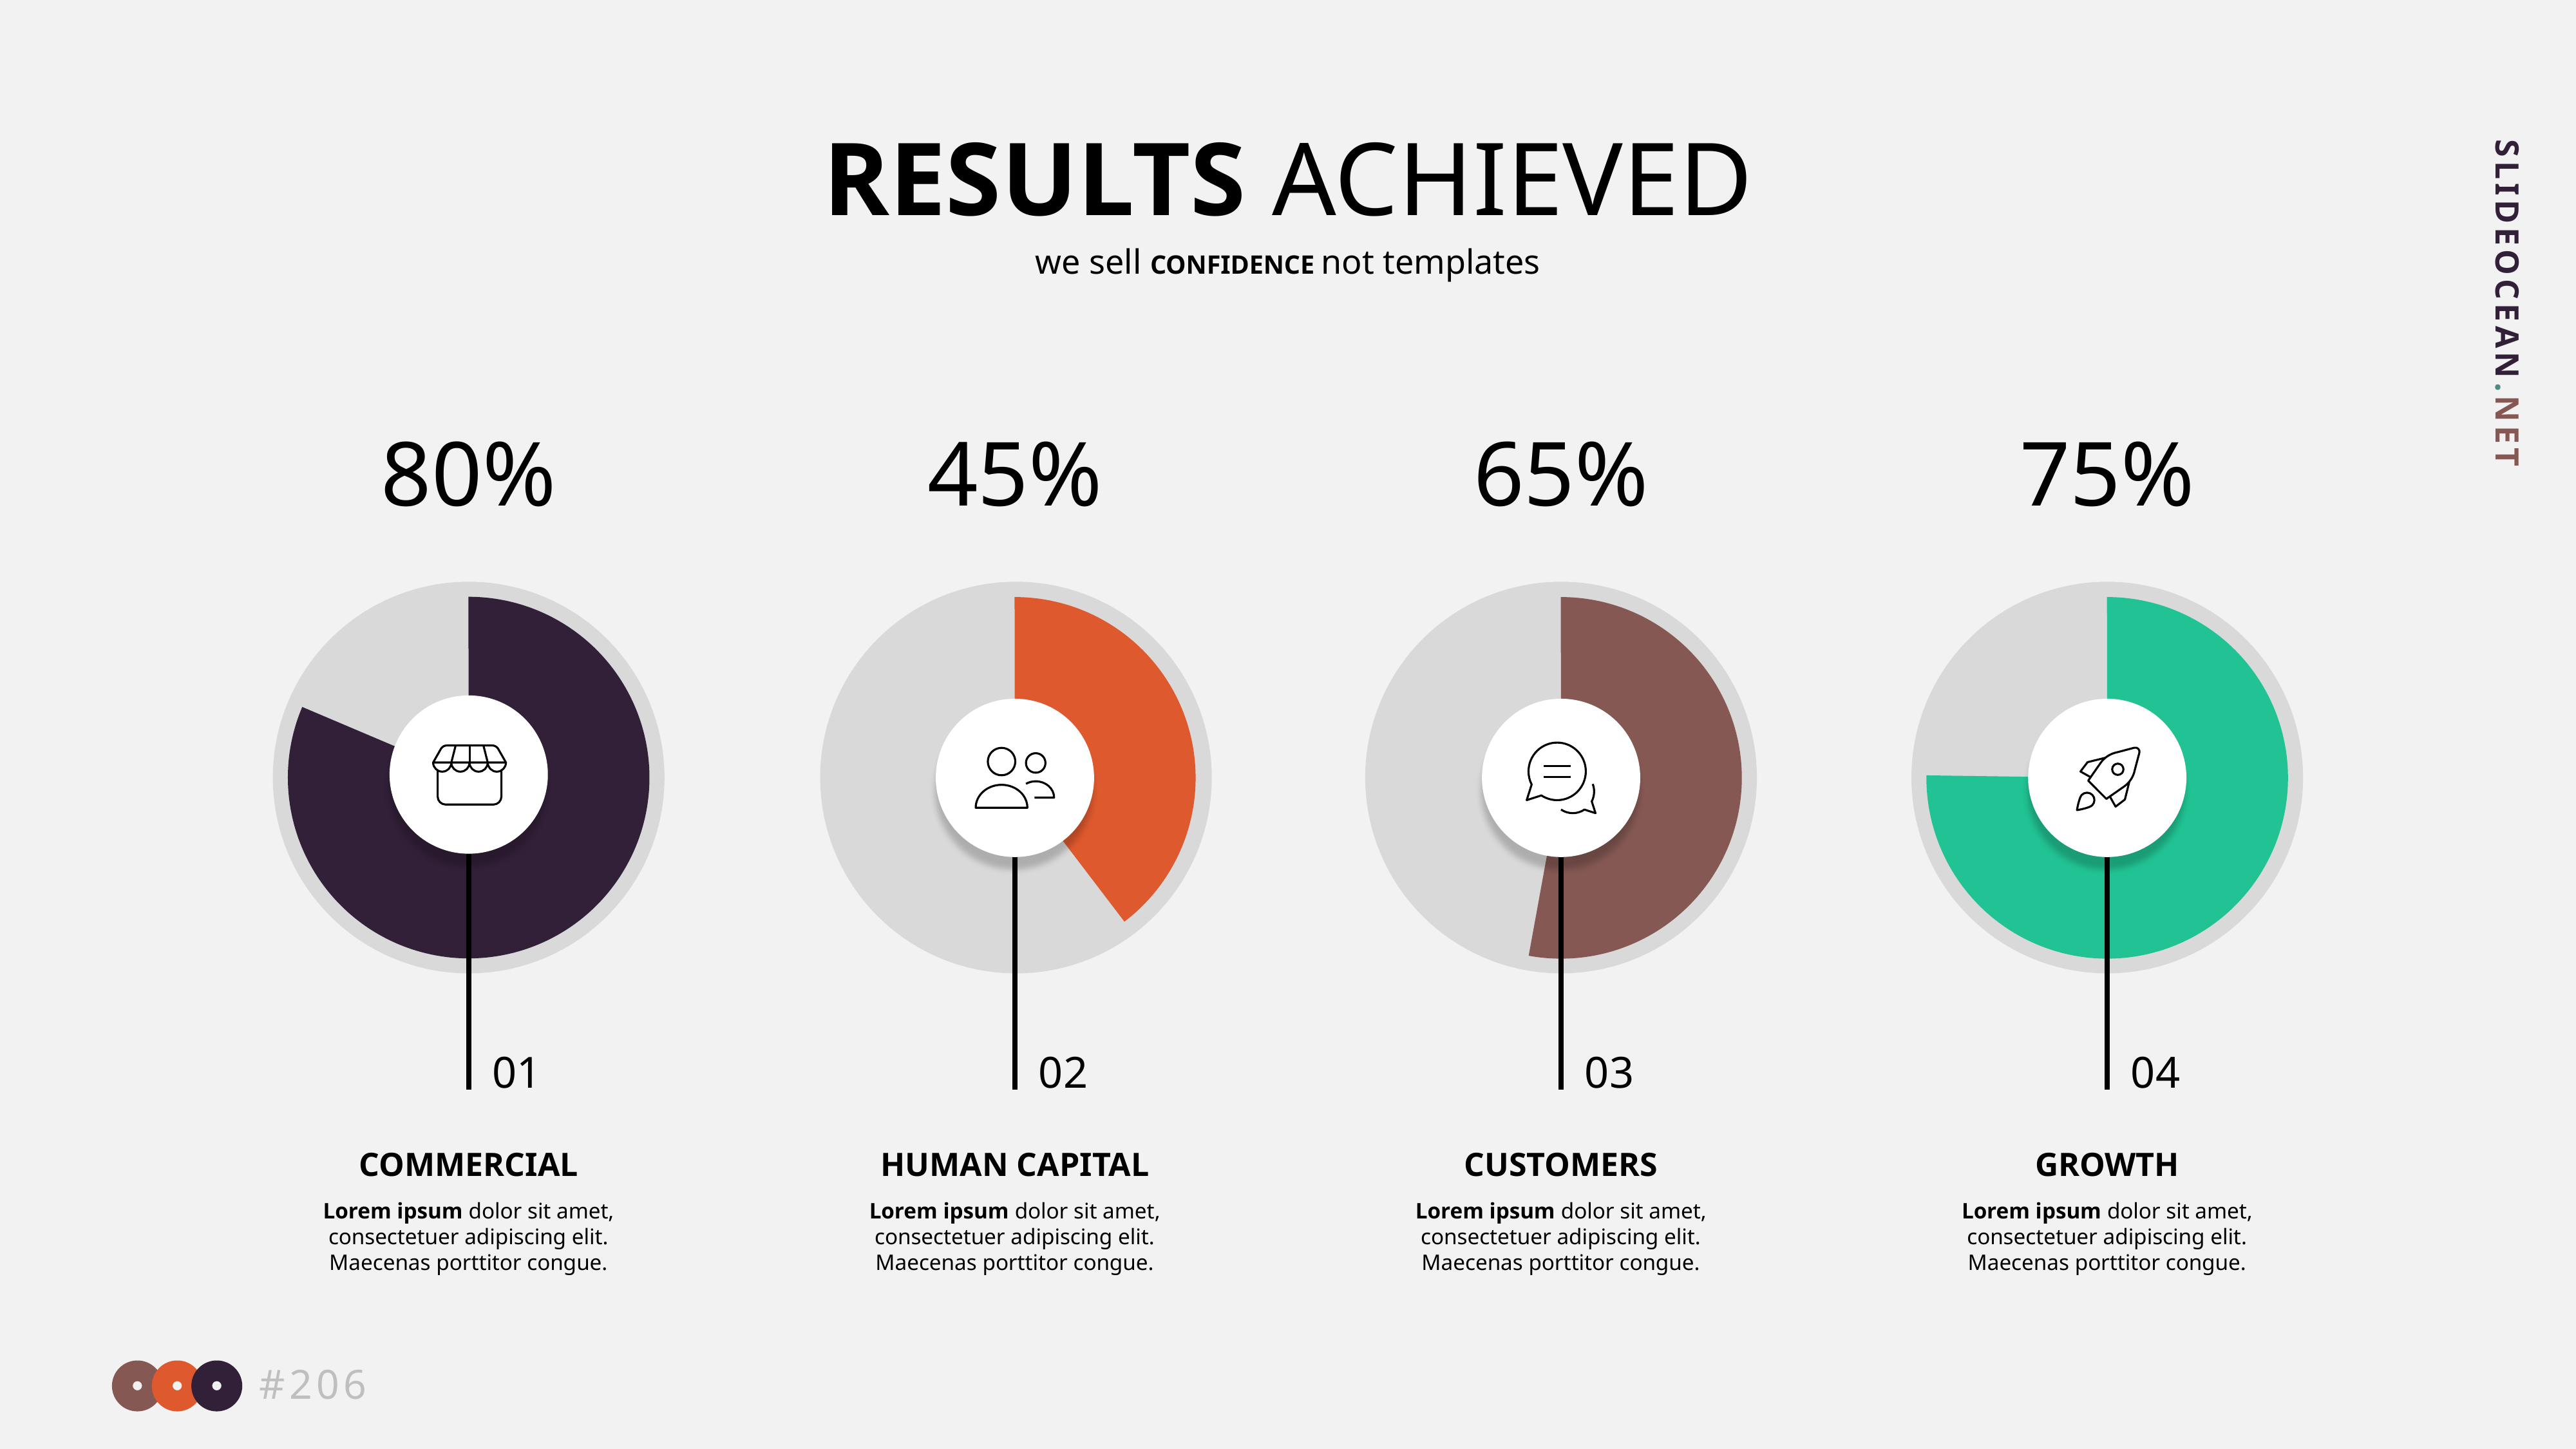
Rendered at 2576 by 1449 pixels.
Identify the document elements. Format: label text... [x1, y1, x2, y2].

text_box 80% [316, 412, 621, 529]
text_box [389, 695, 549, 1090]
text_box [1391, 1139, 1730, 1281]
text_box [819, 581, 1213, 974]
text_box 45% [862, 412, 1168, 529]
text_box 65% [1408, 412, 1714, 529]
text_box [272, 581, 665, 974]
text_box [299, 1139, 638, 1281]
text_box RESULTS ACHIEVED [813, 110, 1763, 241]
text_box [1911, 581, 2304, 974]
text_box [2027, 698, 2187, 1090]
text_box 02 [1028, 1040, 1129, 1101]
text_box #206 [259, 1359, 402, 1408]
text_box 04 [2121, 1040, 2221, 1101]
text_box 01 [482, 1040, 582, 1101]
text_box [1365, 581, 1757, 974]
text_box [1481, 698, 1641, 1090]
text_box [935, 698, 1095, 1090]
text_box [1938, 1139, 2277, 1281]
text_box 03 [1575, 1040, 1675, 1101]
text_box 75% [1955, 412, 2260, 529]
text_box we sell CONFIDENCE not templates [1026, 241, 1550, 285]
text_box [845, 1139, 1184, 1281]
